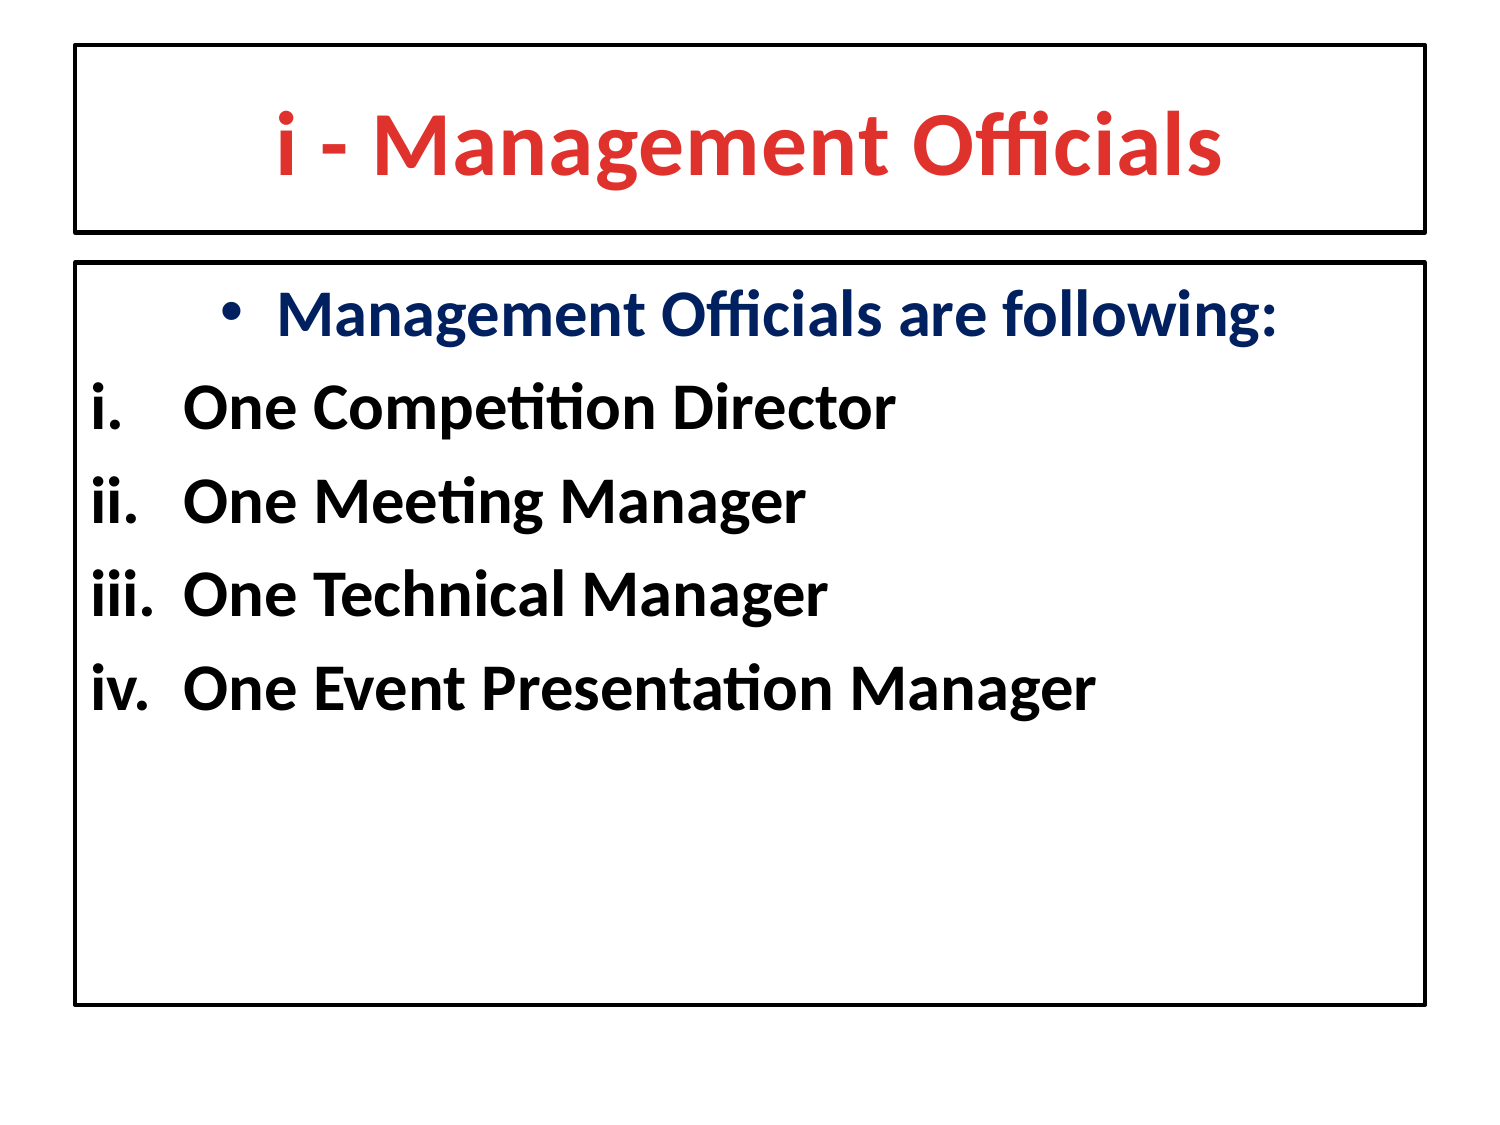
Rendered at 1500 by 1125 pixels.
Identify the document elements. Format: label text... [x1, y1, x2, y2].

title i - Management Officials [73, 43, 1427, 235]
list Management Officials are following: One Competition Director One Meeting Manager One Technical Manager One Event Presentation Manager [73, 260, 1427, 1007]
